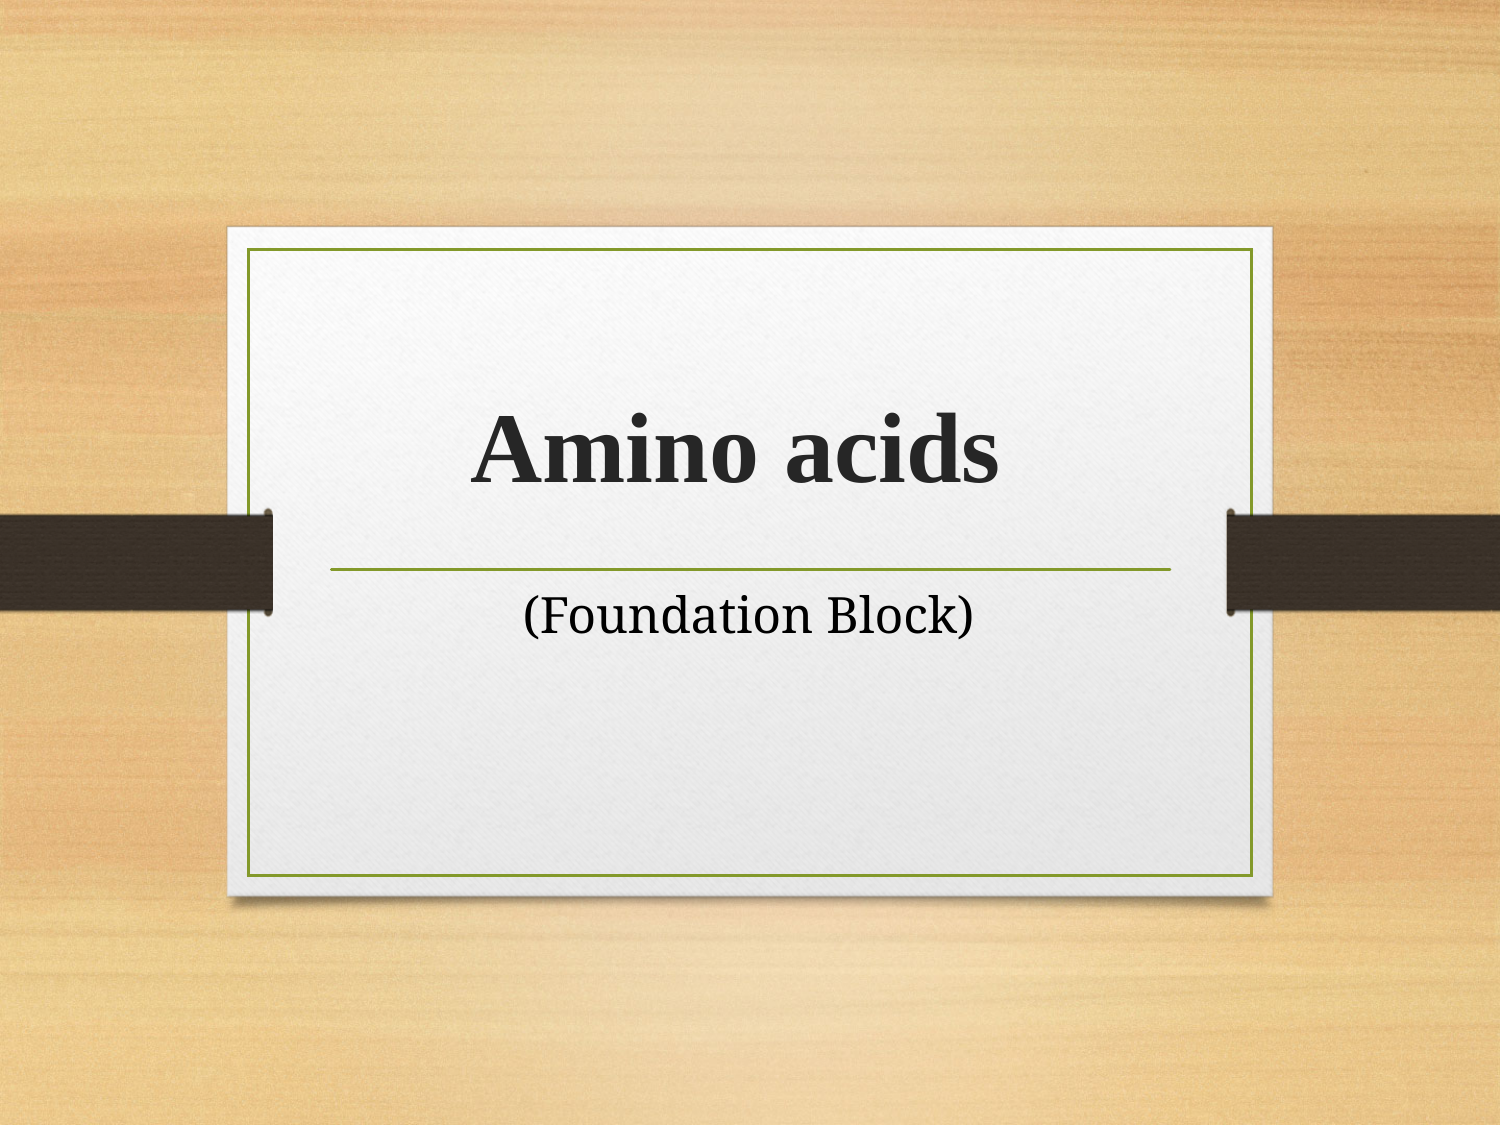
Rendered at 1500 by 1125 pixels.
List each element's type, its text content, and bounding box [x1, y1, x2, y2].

subtitle (Foundation Block) [351, 575, 1146, 860]
picture [0, 0, 1500, 1125]
title Amino acids [271, 190, 1200, 511]
